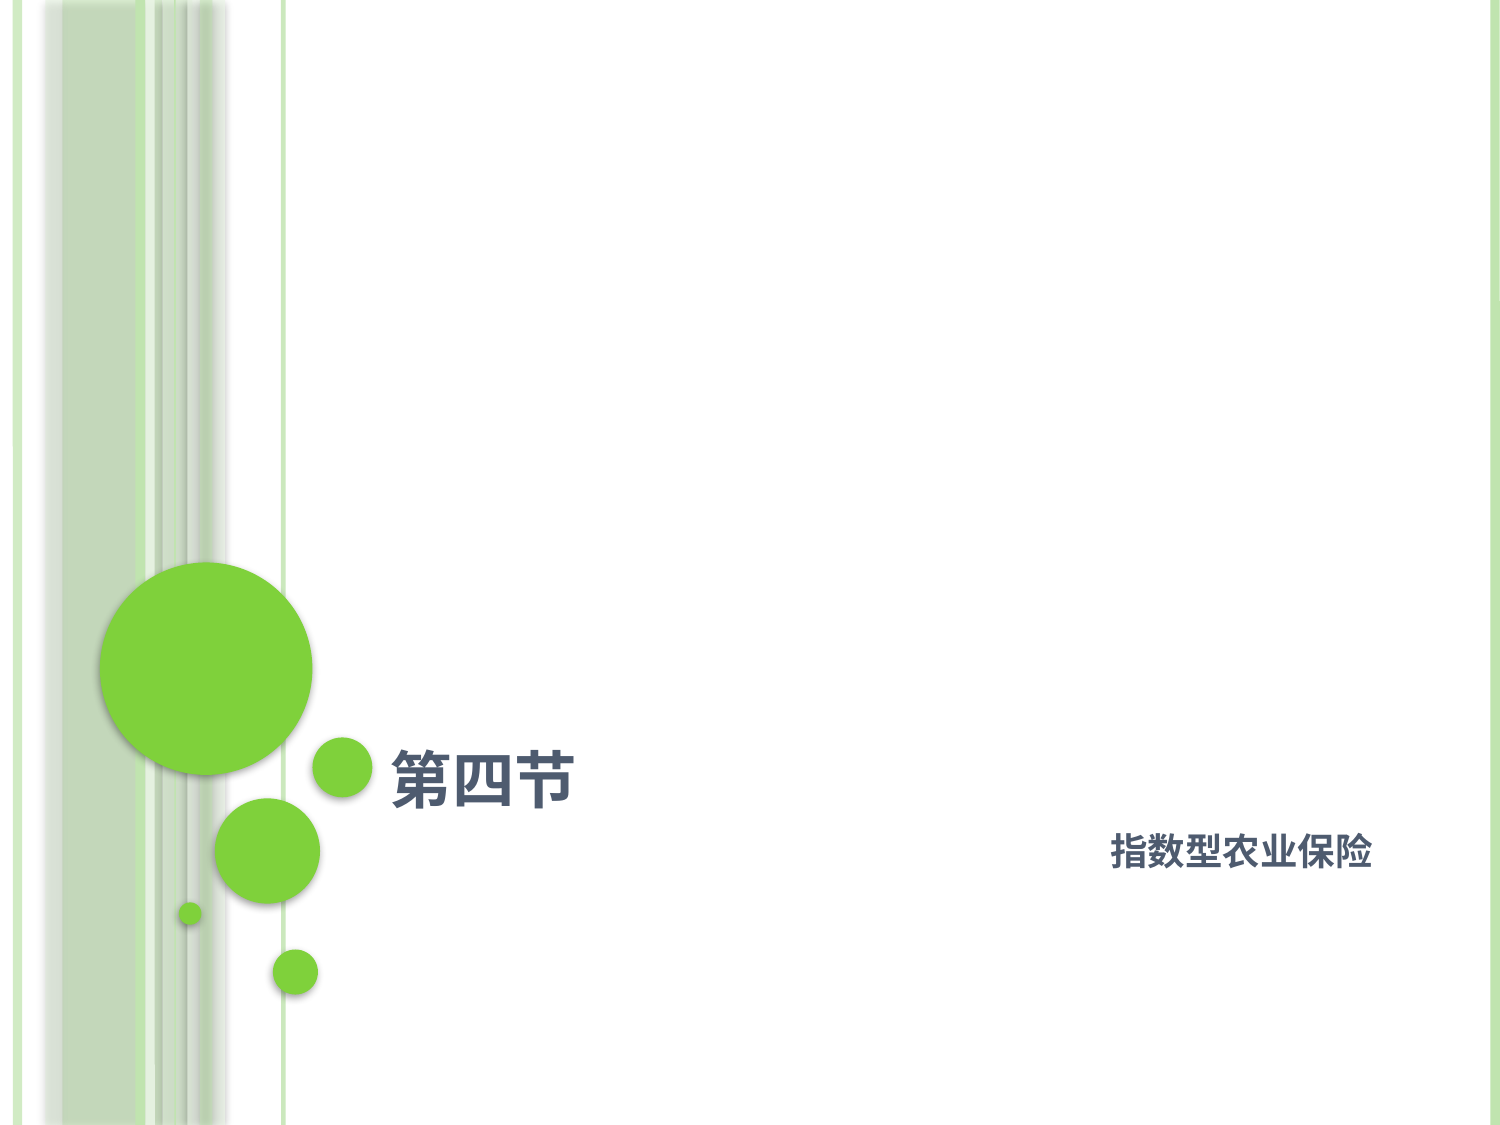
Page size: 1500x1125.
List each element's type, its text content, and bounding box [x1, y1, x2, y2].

title 第四节 [375, 512, 1388, 820]
subtitle 指数型农业保险 [374, 820, 1388, 1046]
